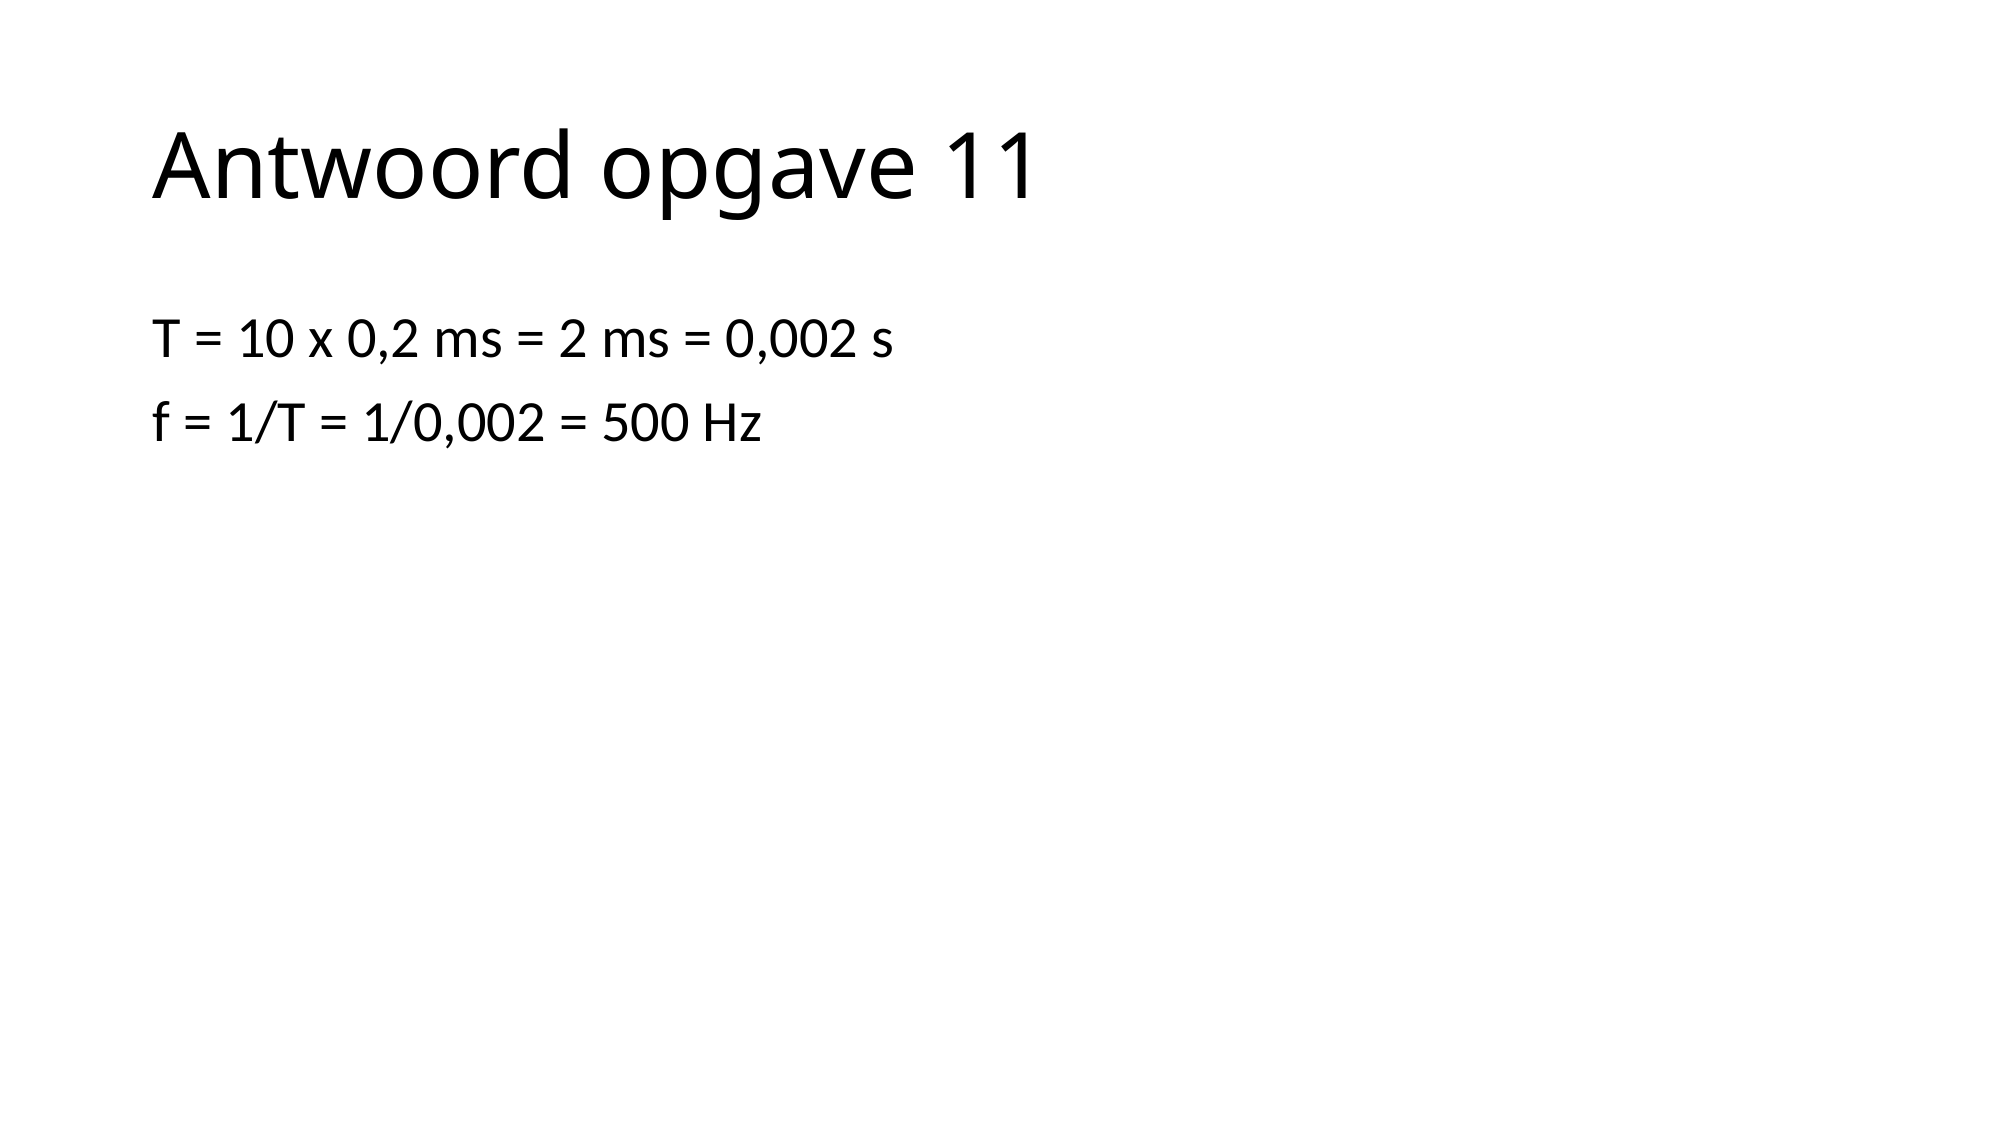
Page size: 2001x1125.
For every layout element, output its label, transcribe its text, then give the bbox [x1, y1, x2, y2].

list T = 10 x 0,2 ms = 2 ms = 0,002 s f = 1/T = 1/0,002 = 500 Hz [137, 299, 1863, 1014]
title Antwoord opgave 11 [137, 59, 1863, 278]
